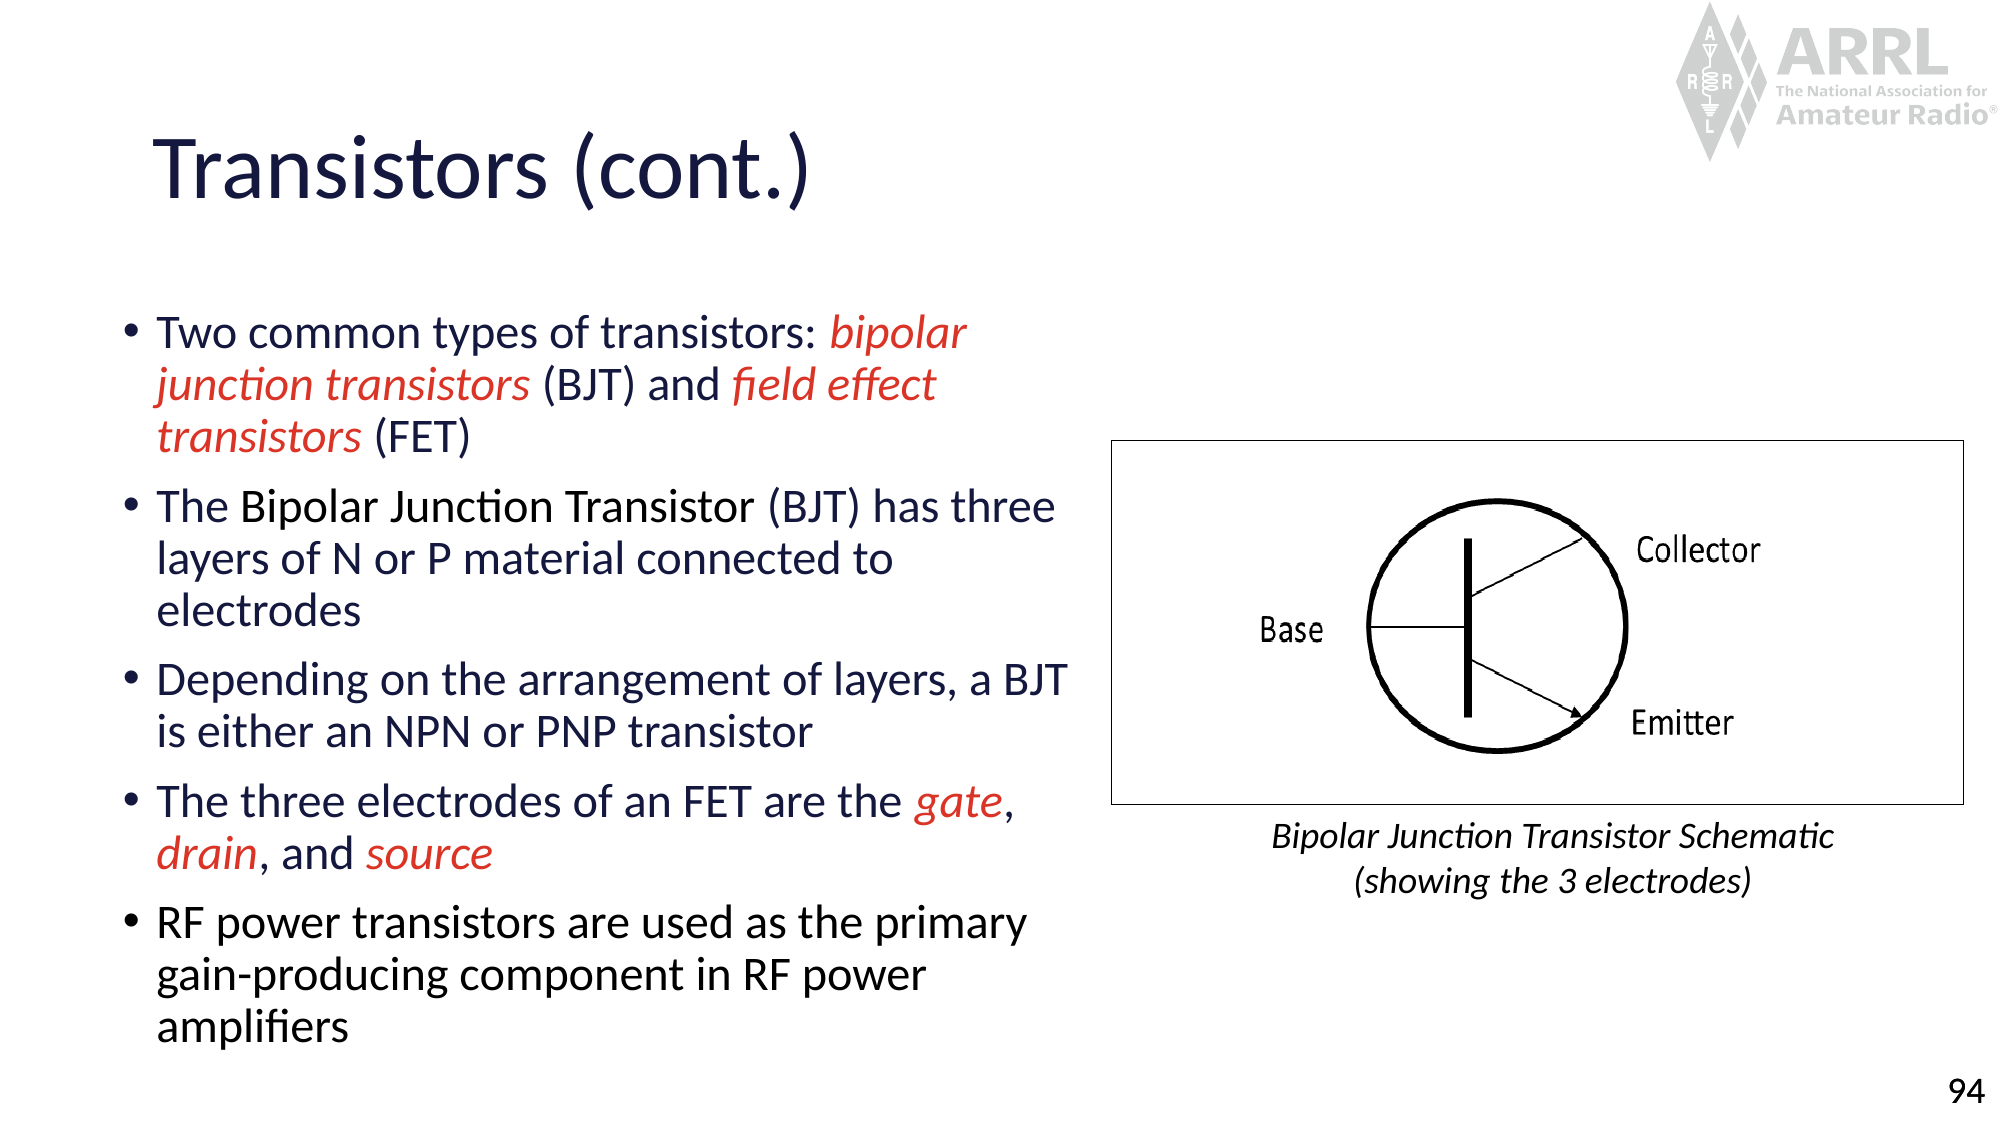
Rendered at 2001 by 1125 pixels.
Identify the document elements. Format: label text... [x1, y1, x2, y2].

picture [1674, 0, 2000, 164]
list Two common types of transistors: bipolar junction transistors (BJT) and field effect transistors (FET) The Bipolar Junction Transistor (BJT) has three layers of N or P material connected to electrodes Depending on the arrangement of layers, a BJT is either an NPN or PNP transistor The three electrodes of an FET are the gate, drain, and source RF power transistors are used as the primary gain-producing component in RF power amplifiers [107, 299, 1112, 1066]
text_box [1111, 440, 1964, 935]
title Transistors (cont.) [137, 59, 1863, 278]
